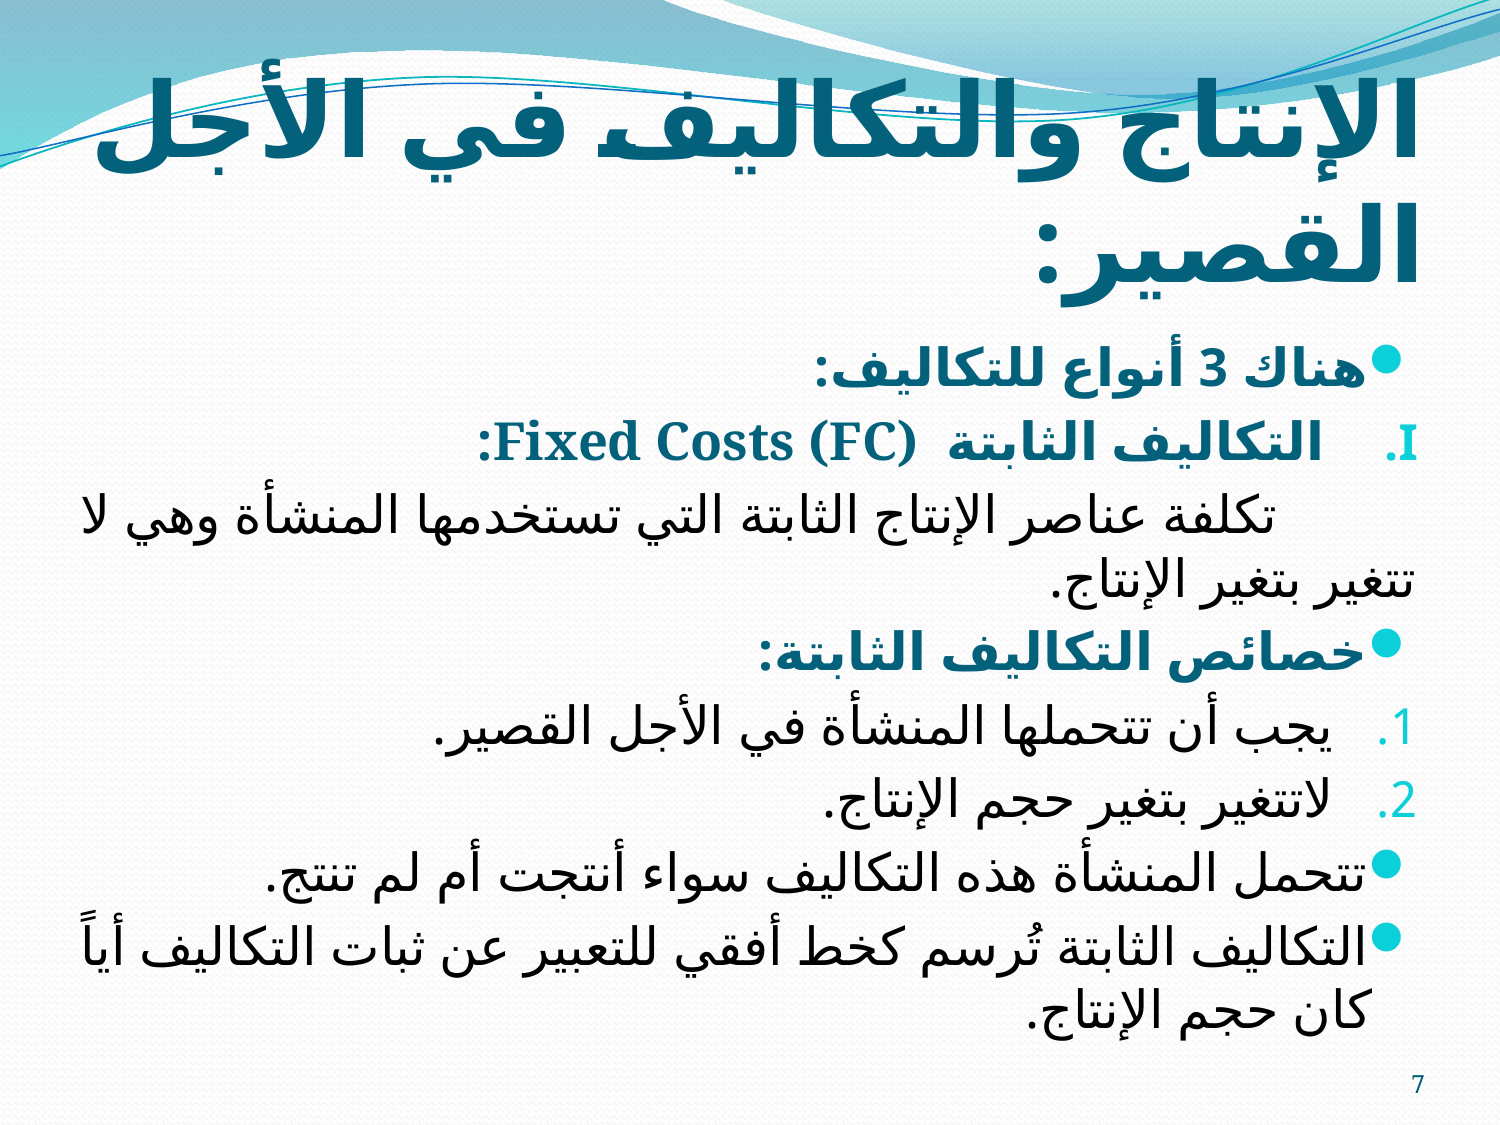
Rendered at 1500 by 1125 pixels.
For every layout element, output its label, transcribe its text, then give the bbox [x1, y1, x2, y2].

list هناك 3 أنواع للتكاليف: التكاليف الثابتة Fixed Costs (FC): تكلفة عناصر الإنتاج الثابتة التي تستخدمها المنشأة وهي لا تتغير بتغير الإنتاج. خصائص التكاليف الثابتة: يجب أن تتحملها المنشأة في الأجل القصير. لاتتغير بتغير حجم الإنتاج. تتحمل المنشأة هذه التكاليف سواء أنتجت أم لم تنتج. التكاليف الثابتة تُرسم كخط أفقي للتعبير عن ثبات التكاليف أياً كان حجم الإنتاج. [5, 326, 1431, 1047]
slide_number 7 [1299, 1042, 1425, 1103]
title الإنتاج والتكاليف في الأجل القصير: [75, 115, 1425, 303]
